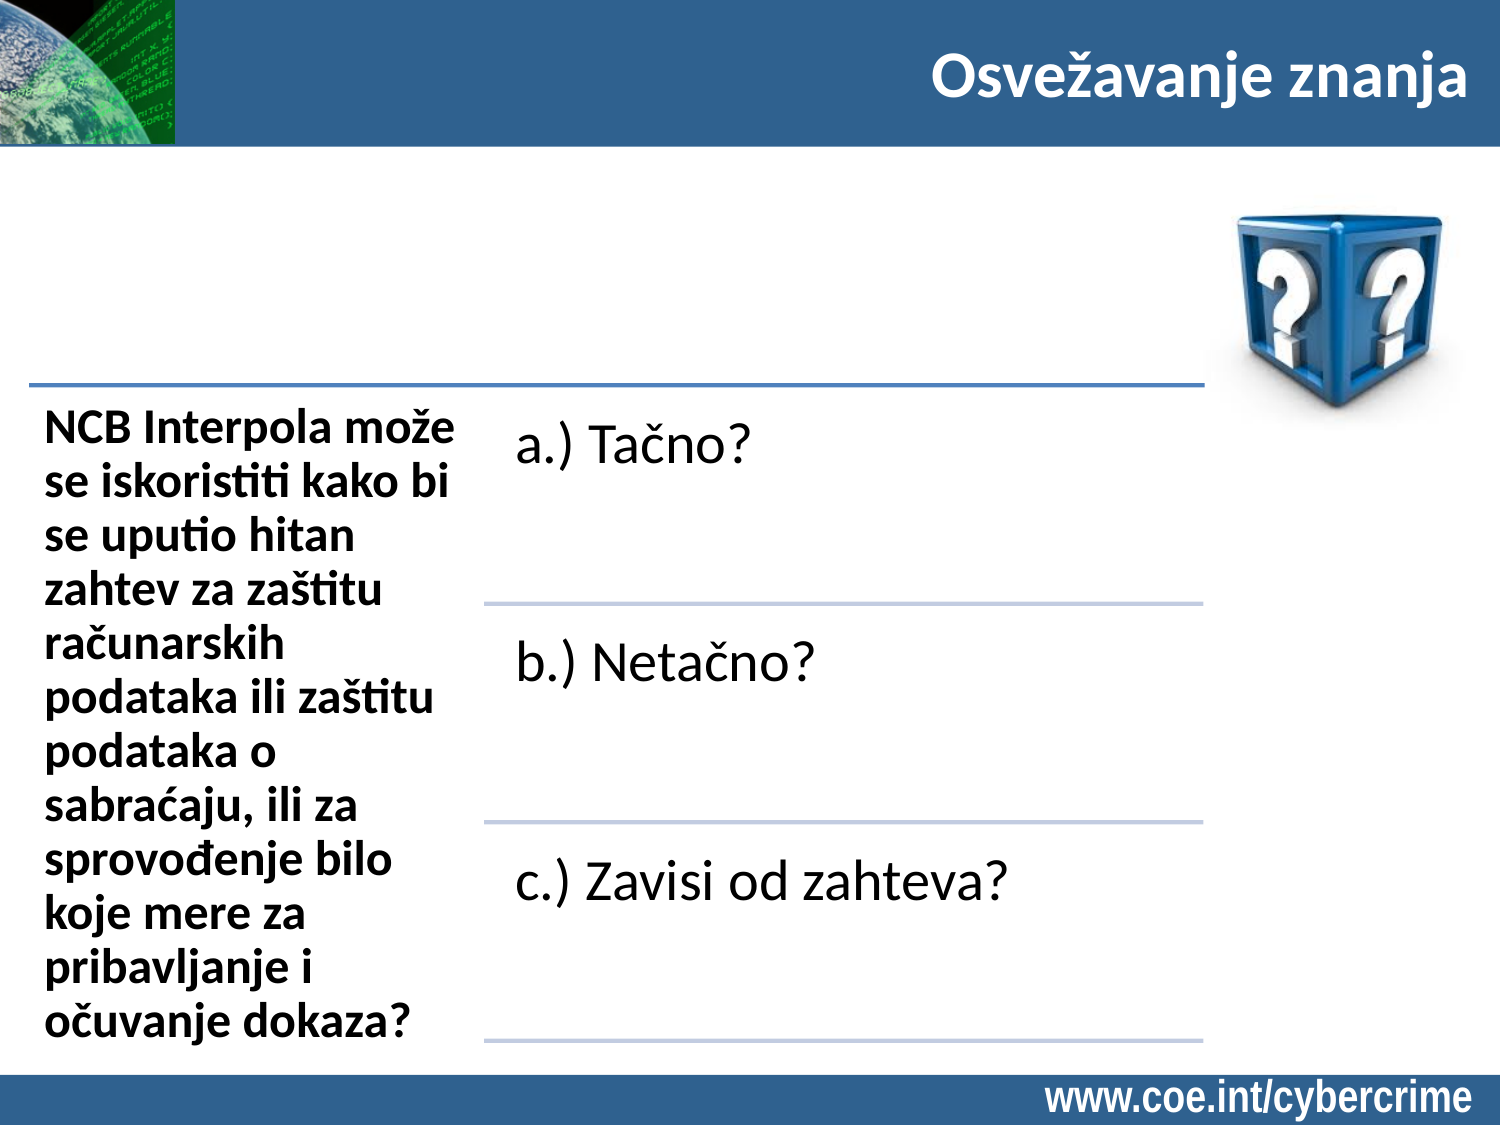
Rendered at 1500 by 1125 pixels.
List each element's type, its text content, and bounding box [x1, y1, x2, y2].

picture [0, 0, 175, 144]
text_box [28, 384, 1205, 1052]
picture [1189, 154, 1481, 445]
text_box [0, 1073, 1030, 1125]
text_box Osvežavanje znanja [177, 0, 1500, 149]
text_box www.coe.int/cybercrime [1030, 1059, 1500, 1125]
